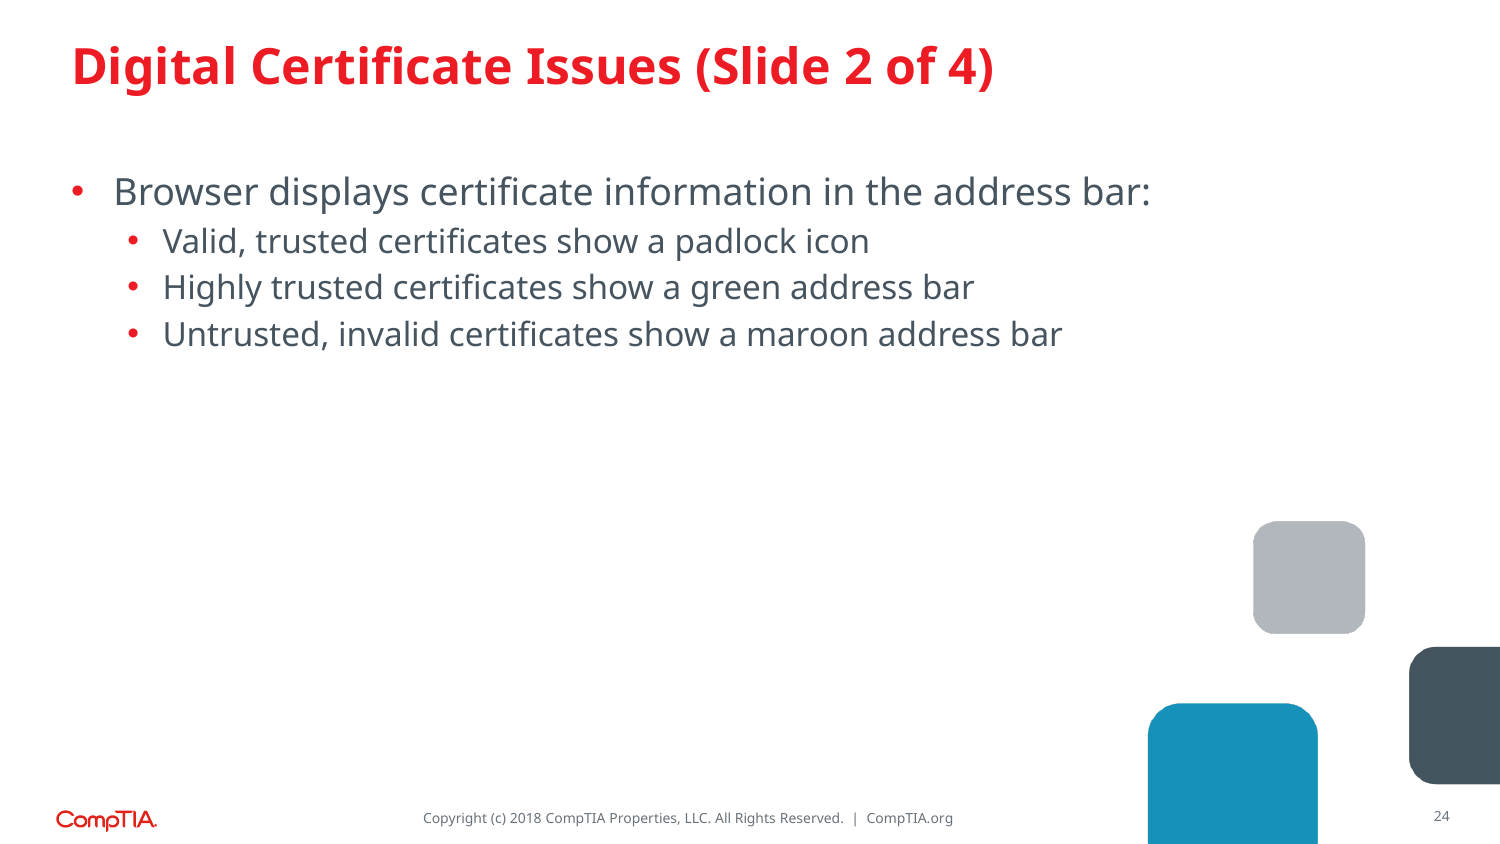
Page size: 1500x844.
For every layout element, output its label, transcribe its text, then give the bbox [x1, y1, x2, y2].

slide_number 24 [1407, 800, 1450, 835]
title Digital Certificate Issues (Slide 2 of 4) [56, 12, 1444, 117]
picture [1138, 515, 1500, 844]
list Browser displays certificate information in the address bar: Valid, trusted certificates show a padlock icon Highly trusted certificates show a green address bar Untrusted, invalid certificates show a maroon address bar [56, 160, 1444, 750]
